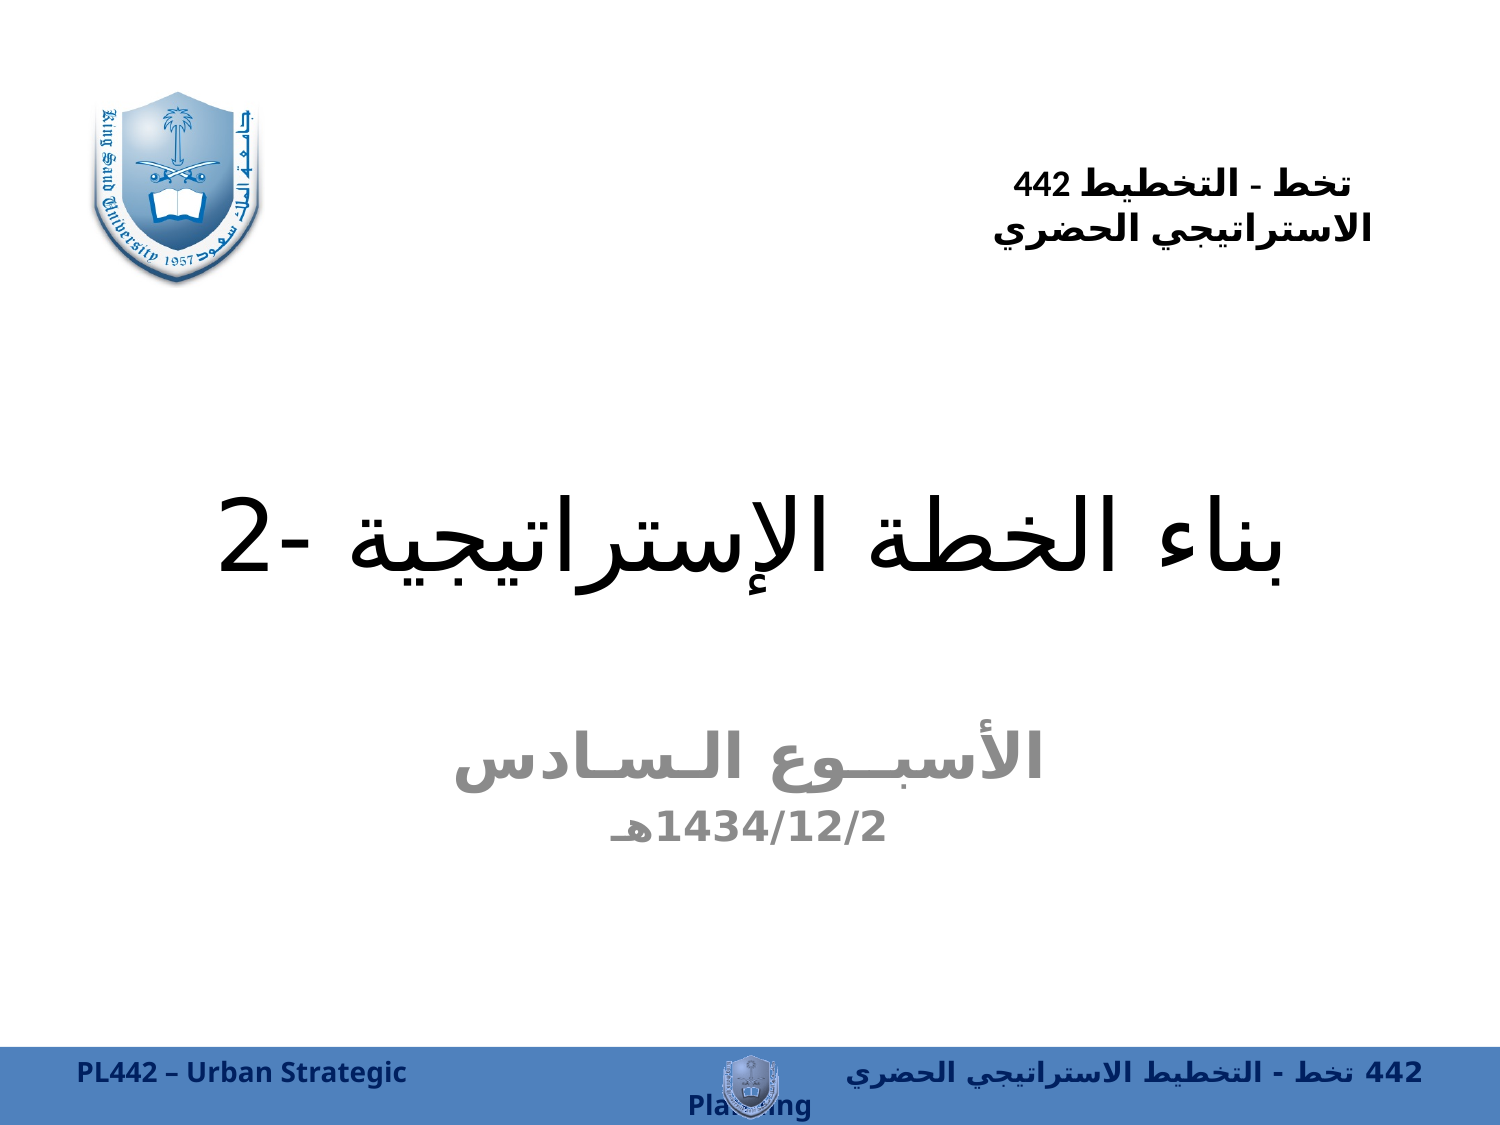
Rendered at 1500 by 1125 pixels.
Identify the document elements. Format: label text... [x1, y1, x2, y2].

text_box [0, 1046, 1500, 1125]
text_box 442 تخط - التخطيط الاستراتيجي الحضري [903, 160, 1463, 247]
picture [87, 87, 266, 288]
text_box بناء الخطة الإستراتيجية -2 [118, 413, 1388, 650]
text_box الأسبــوع الـسـادس 1434/12/2هـ [307, 708, 1193, 886]
